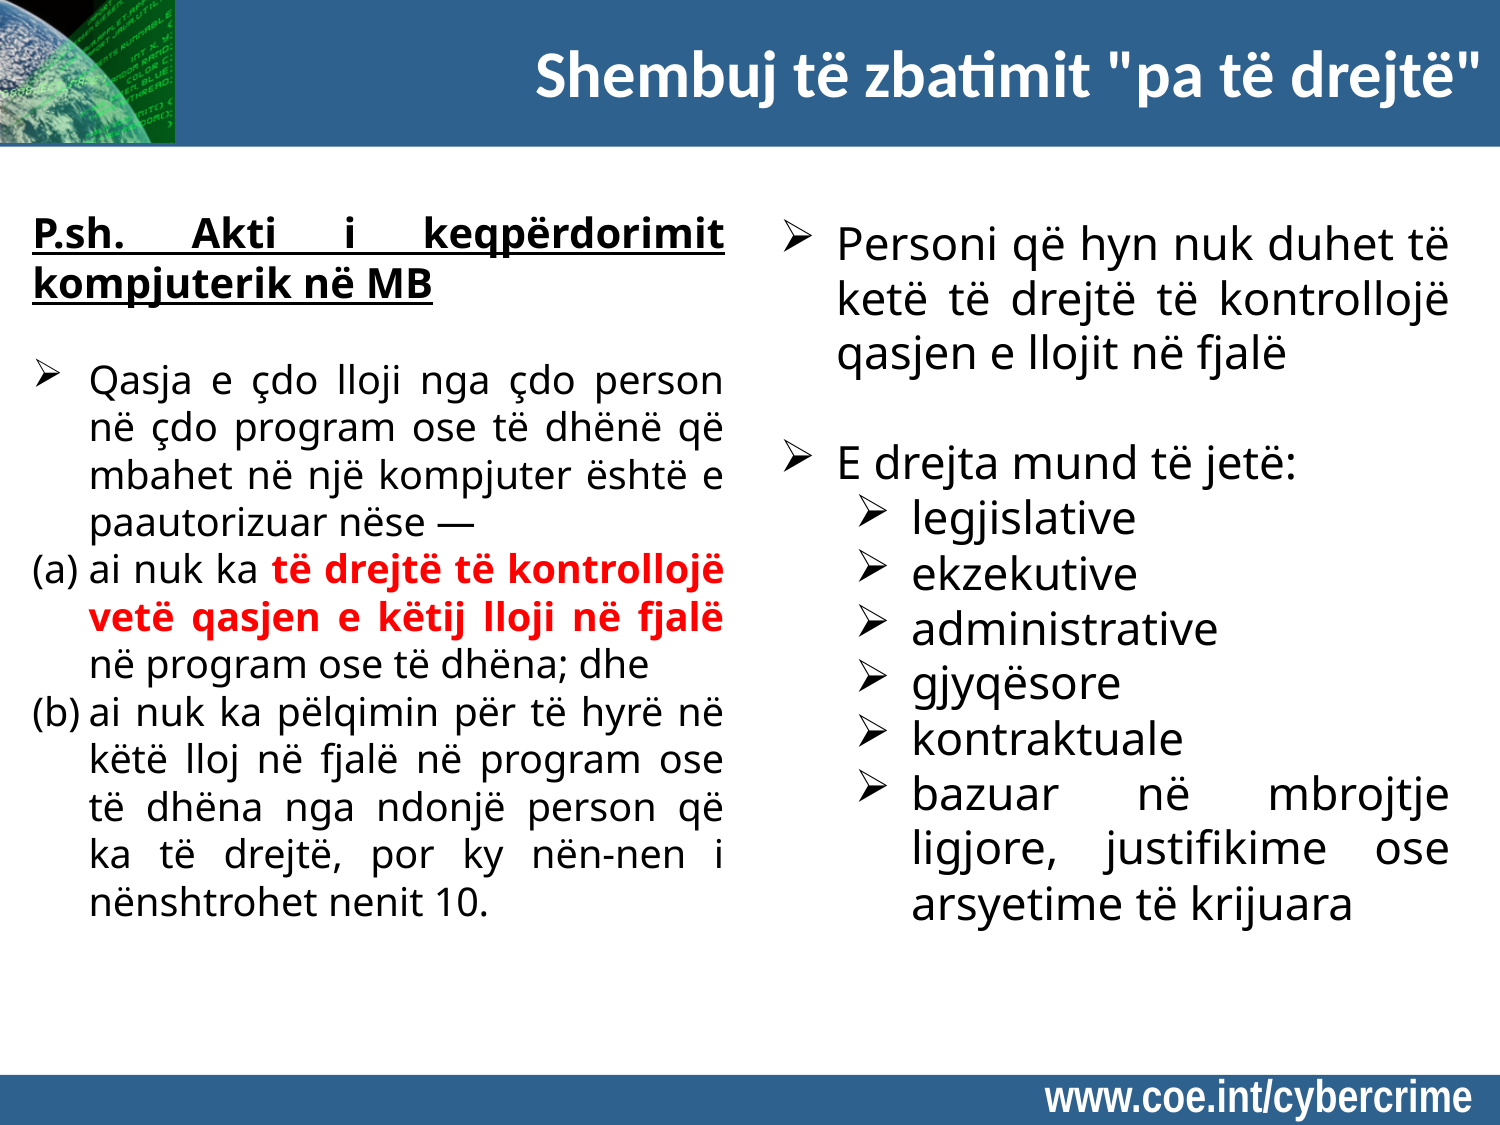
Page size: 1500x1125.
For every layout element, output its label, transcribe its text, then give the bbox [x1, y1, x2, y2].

text_box Personi që hyn nuk duhet të ketë të drejtë të kontrollojë qasjen e llojit në fjalë E drejta mund të jetë: legjislative ekzekutive administrative gjyqësore kontraktuale bazuar në mbrojtje ligjore, justifikime ose arsyetime të krijuara [764, 206, 1465, 937]
text_box Shembuj të zbatimit "pa të drejtë" [176, 0, 1500, 149]
text_box [0, 1073, 1030, 1125]
text_box www.coe.int/cybercrime [1030, 1059, 1500, 1125]
text_box P.sh. Akti i keqpërdorimit kompjuterik në MB Qasja e çdo lloji nga çdo person në çdo program ose të dhënë që mbahet në një kompjuter është e paautorizuar nëse — ai nuk ka të drejtë të kontrollojë vetë qasjen e këtij lloji në fjalë në program ose të dhëna; dhe ai nuk ka pëlqimin për të hyrë në këtë lloj në fjalë në program ose të dhëna nga ndonjë person që ka të drejtë, por ky nën-nen i nënshtrohet nenit 10. [17, 199, 740, 932]
picture [0, 0, 175, 143]
